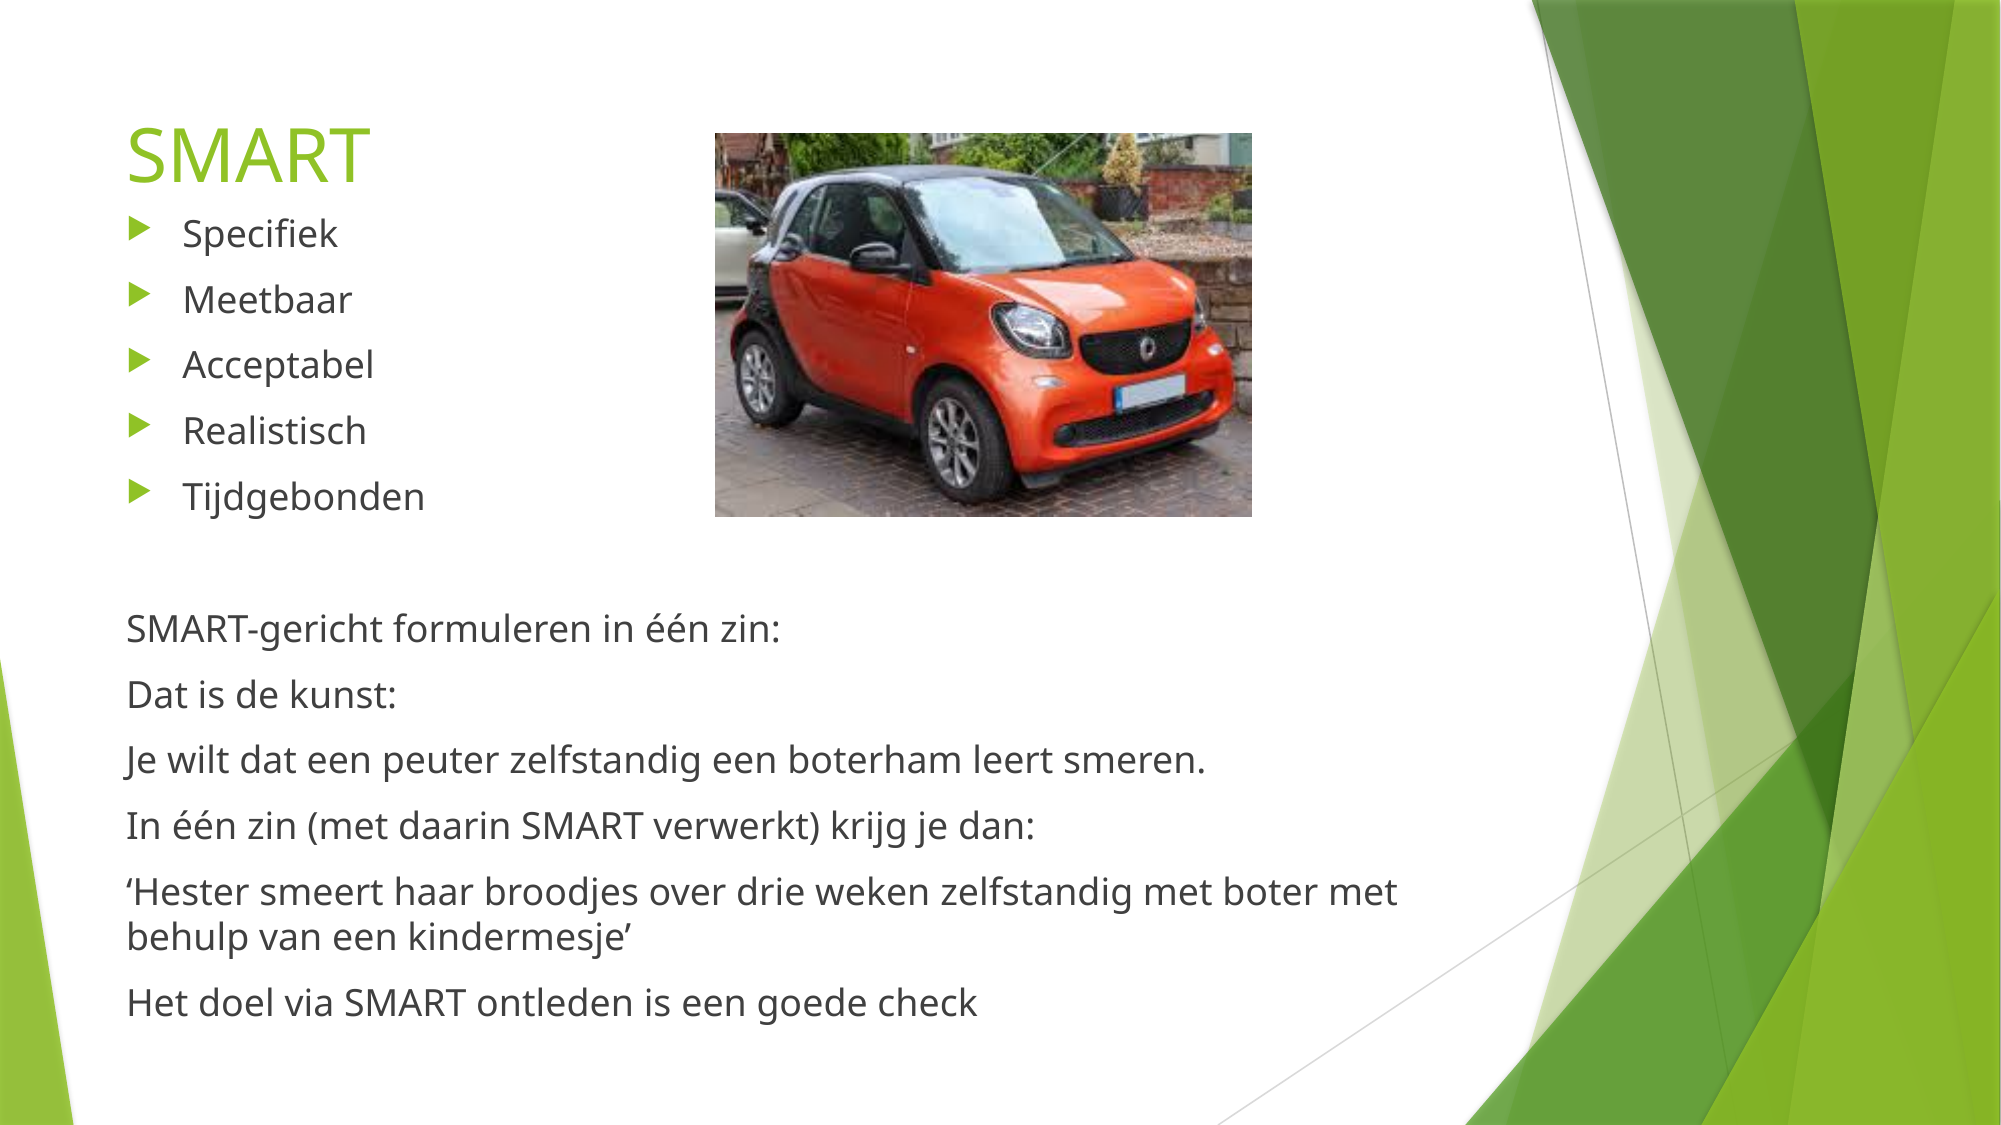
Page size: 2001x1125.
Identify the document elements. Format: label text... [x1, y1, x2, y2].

title SMART [111, 99, 1522, 202]
picture [714, 133, 1252, 517]
list Specifiek Meetbaar Acceptabel Realistisch Tijdgebonden SMART-gericht formuleren in één zin: Dat is de kunst: Je wilt dat een peuter zelfstandig een boterham leert smeren. In één zin (met daarin SMART verwerkt) krijg je dan: ‘Hester smeert haar broodjes over drie weken zelfstandig met boter met behulp van een kindermesje’ Het doel via SMART ontleden is een goede check [111, 202, 1522, 1125]
